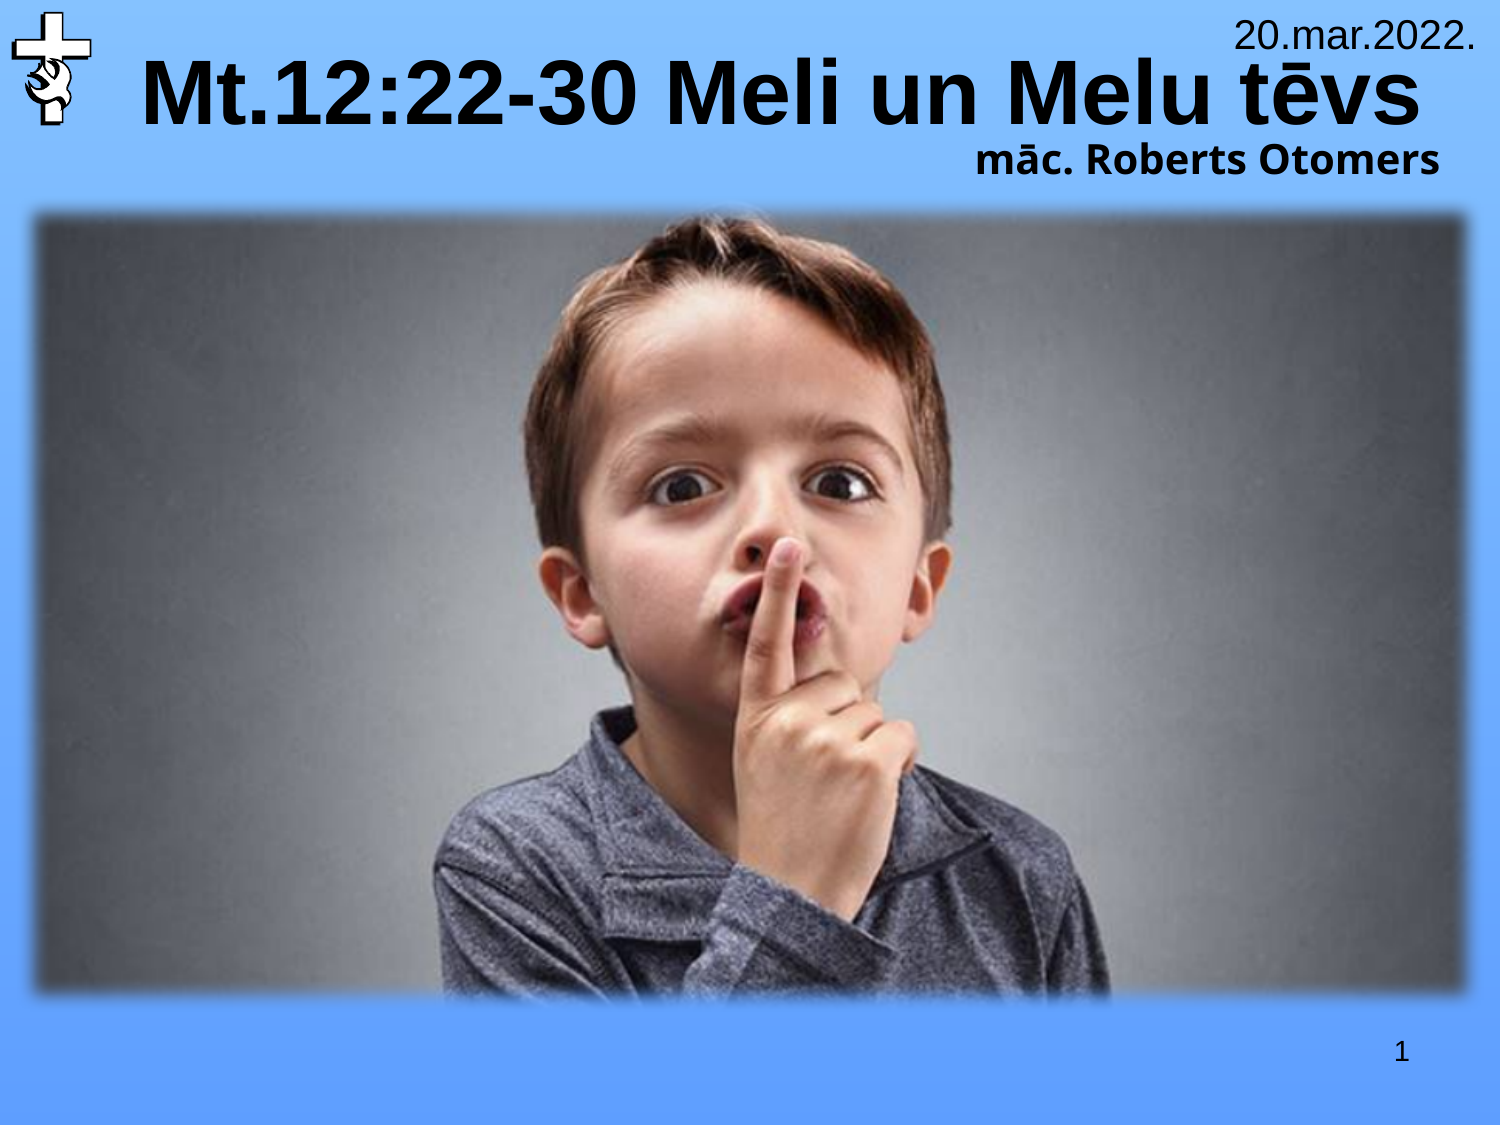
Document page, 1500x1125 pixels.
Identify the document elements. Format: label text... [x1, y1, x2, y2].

title Mt.12:22-30 Meli un Melu tēvs [52, 0, 1500, 177]
text_box 20.mar.2022. [1218, 0, 1500, 65]
picture [11, 11, 92, 126]
picture [17, 195, 1484, 1012]
text_box māc. Roberts Otomers [915, 125, 1500, 191]
slide_number 1 [1074, 1024, 1426, 1103]
